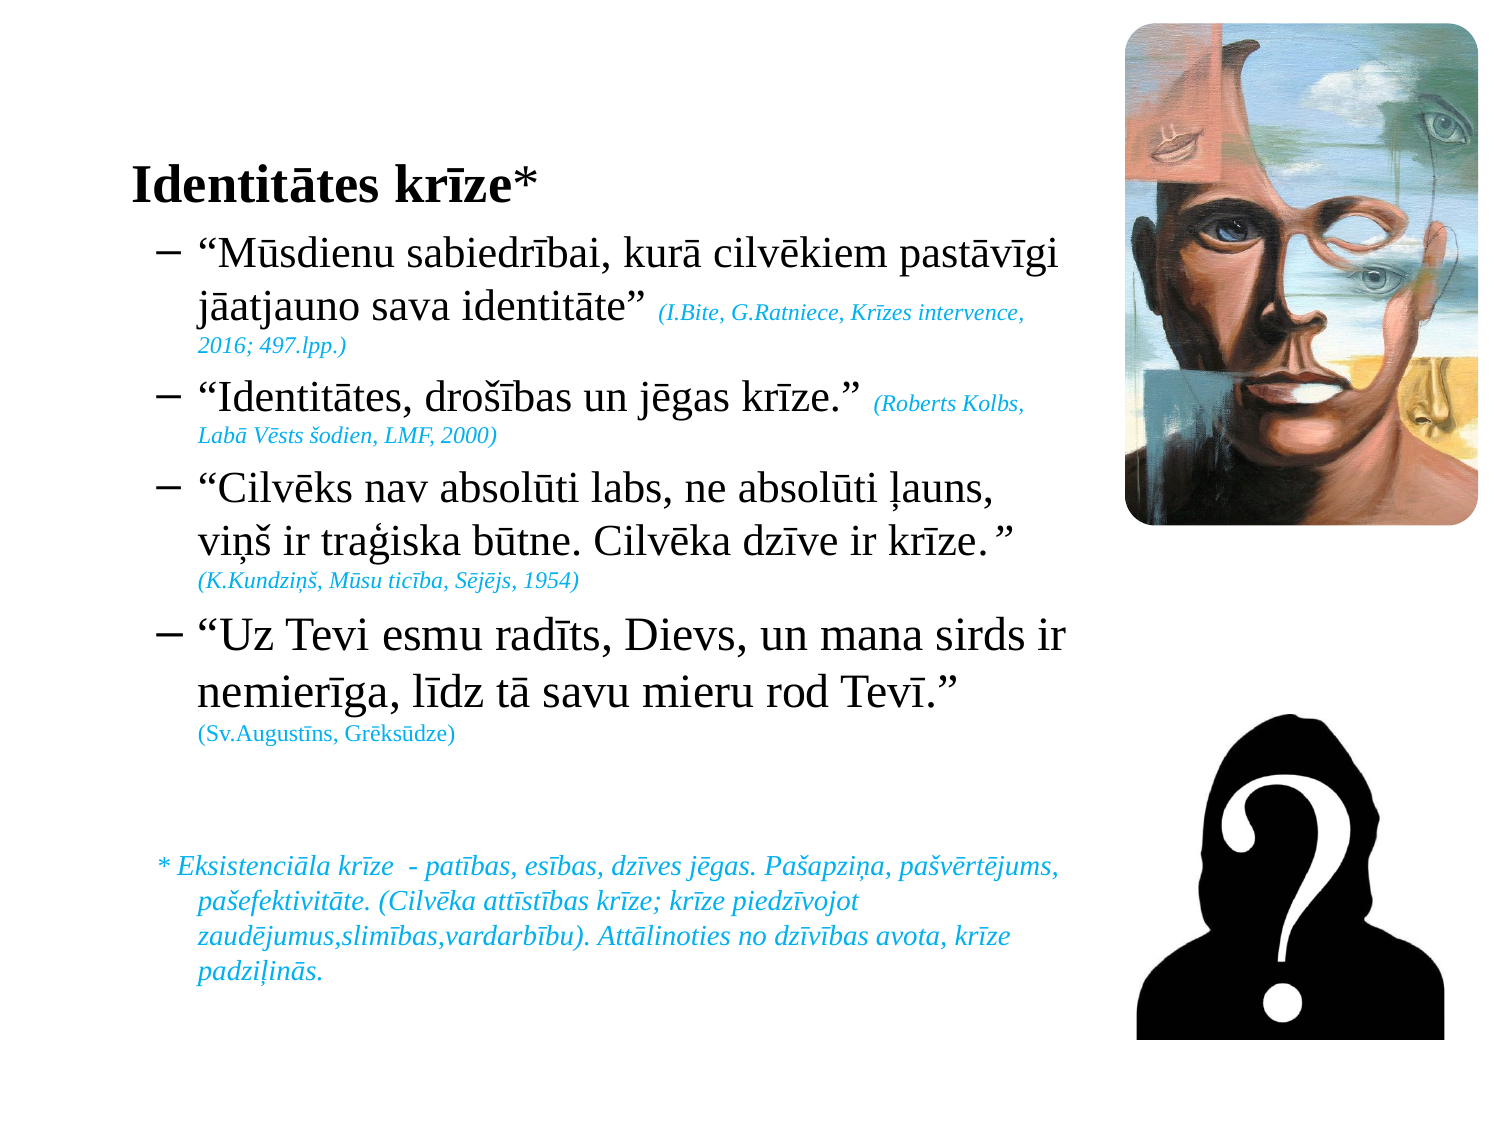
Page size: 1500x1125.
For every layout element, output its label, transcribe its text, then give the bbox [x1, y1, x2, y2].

list Identitātes krīze* “Mūsdienu sabiedrībai, kurā cilvēkiem pastāvīgi jāatjauno sava identitāte” (I.Bite, G.Ratniece, Krīzes intervence, 2016; 497.lpp.) “Identitātes, drošības un jēgas krīze.” (Roberts Kolbs, Labā Vēsts šodien, LMF, 2000) “Cilvēks nav absolūti labs, ne absolūti ļauns, viņš ir traģiska būtne. Cilvēka dzīve ir krīze.” (K.Kundziņš, Mūsu ticība, Sējējs, 1954) “Uz Tevi esmu radīts, Dievs, un mana sirds ir nemierīga, līdz tā savu mieru rod Tevī.” (Sv.Augustīns, Grēksūdze) * Eksistenciāla krīze - patības, esības, dzīves jēgas. Pašapziņa, pašvērtējums, pašefektivitāte. (Cilvēka attīstības krīze; krīze piedzīvojot zaudējumus,slimības,vardarbību). Attālinoties no dzīvības avota, krīze padziļinās. [75, 140, 1090, 1005]
picture [1124, 23, 1479, 526]
picture [1136, 714, 1445, 1041]
